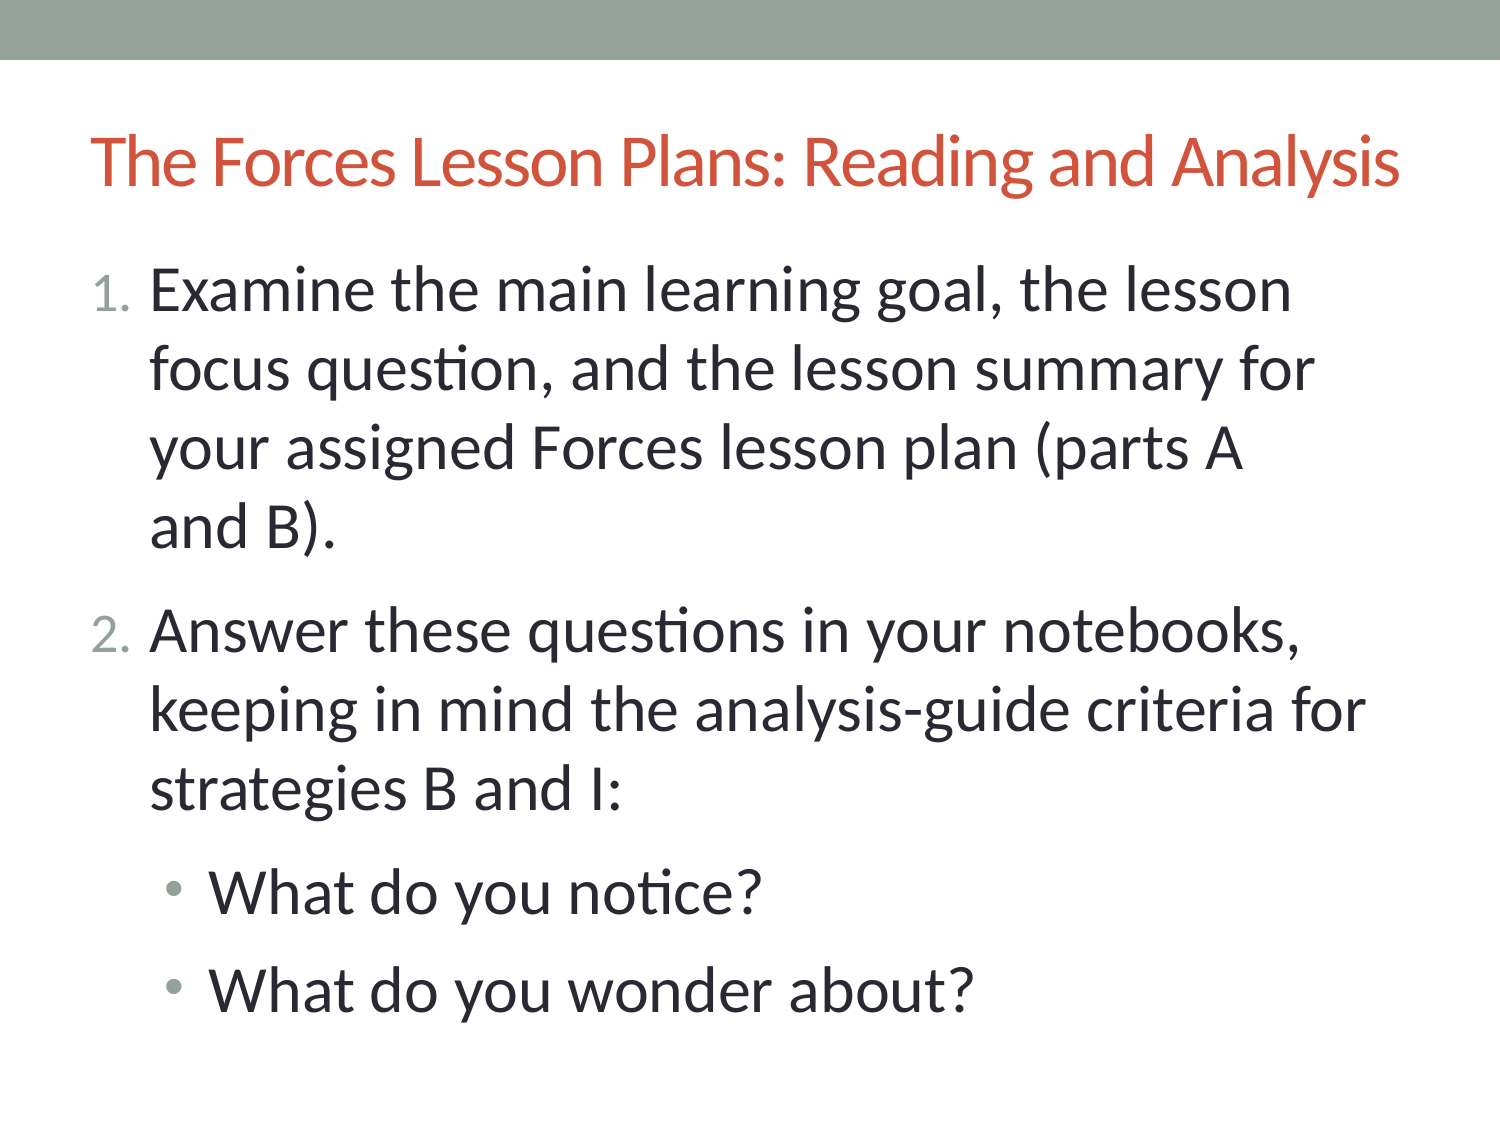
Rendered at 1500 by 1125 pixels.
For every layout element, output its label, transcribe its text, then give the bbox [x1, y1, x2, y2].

text_box The Forces Lesson Plans: Reading and Analysis [75, 74, 1450, 238]
list Examine the main learning goal, the lesson focus question, and the lesson summary for your assigned Forces lesson plan (parts A and B). Answer these questions in your notebooks, keeping in mind the analysis-guide criteria for strategies B and I: What do you notice? What do you wonder about? [75, 238, 1425, 1038]
